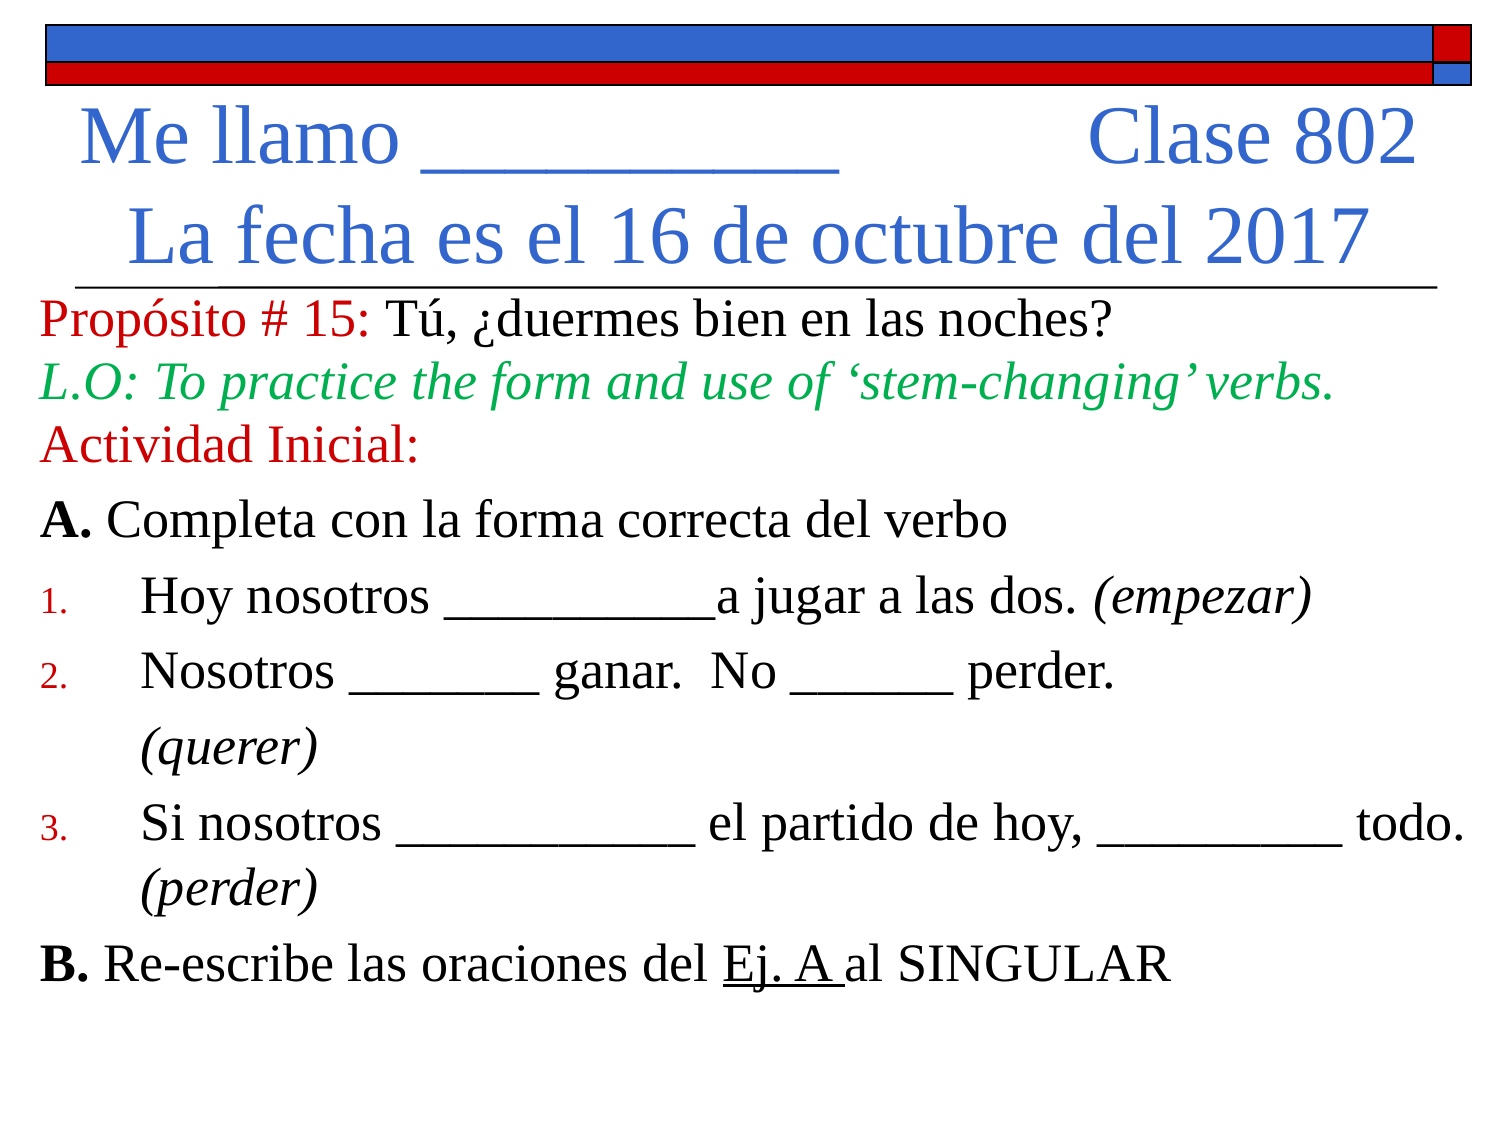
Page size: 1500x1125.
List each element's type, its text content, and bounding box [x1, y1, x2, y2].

title Me llamo __________ Clase 802 La fecha es el 16 de octubre del 2017 [37, 99, 1463, 287]
list Propósito # 15: Tú, ¿duermes bien en las noches? L.O: To practice the form and use of ‘stem-changing’ verbs. Actividad Inicial: A. Completa con la forma correcta del verbo Hoy nosotros __________a jugar a las dos. (empezar) Nosotros _______ ganar. No ______ perder. (querer) Si nosotros ___________ el partido de hoy, _________ todo. (perder) B. Re-escribe las oraciones del Ej. A al SINGULAR [24, 287, 1488, 1125]
